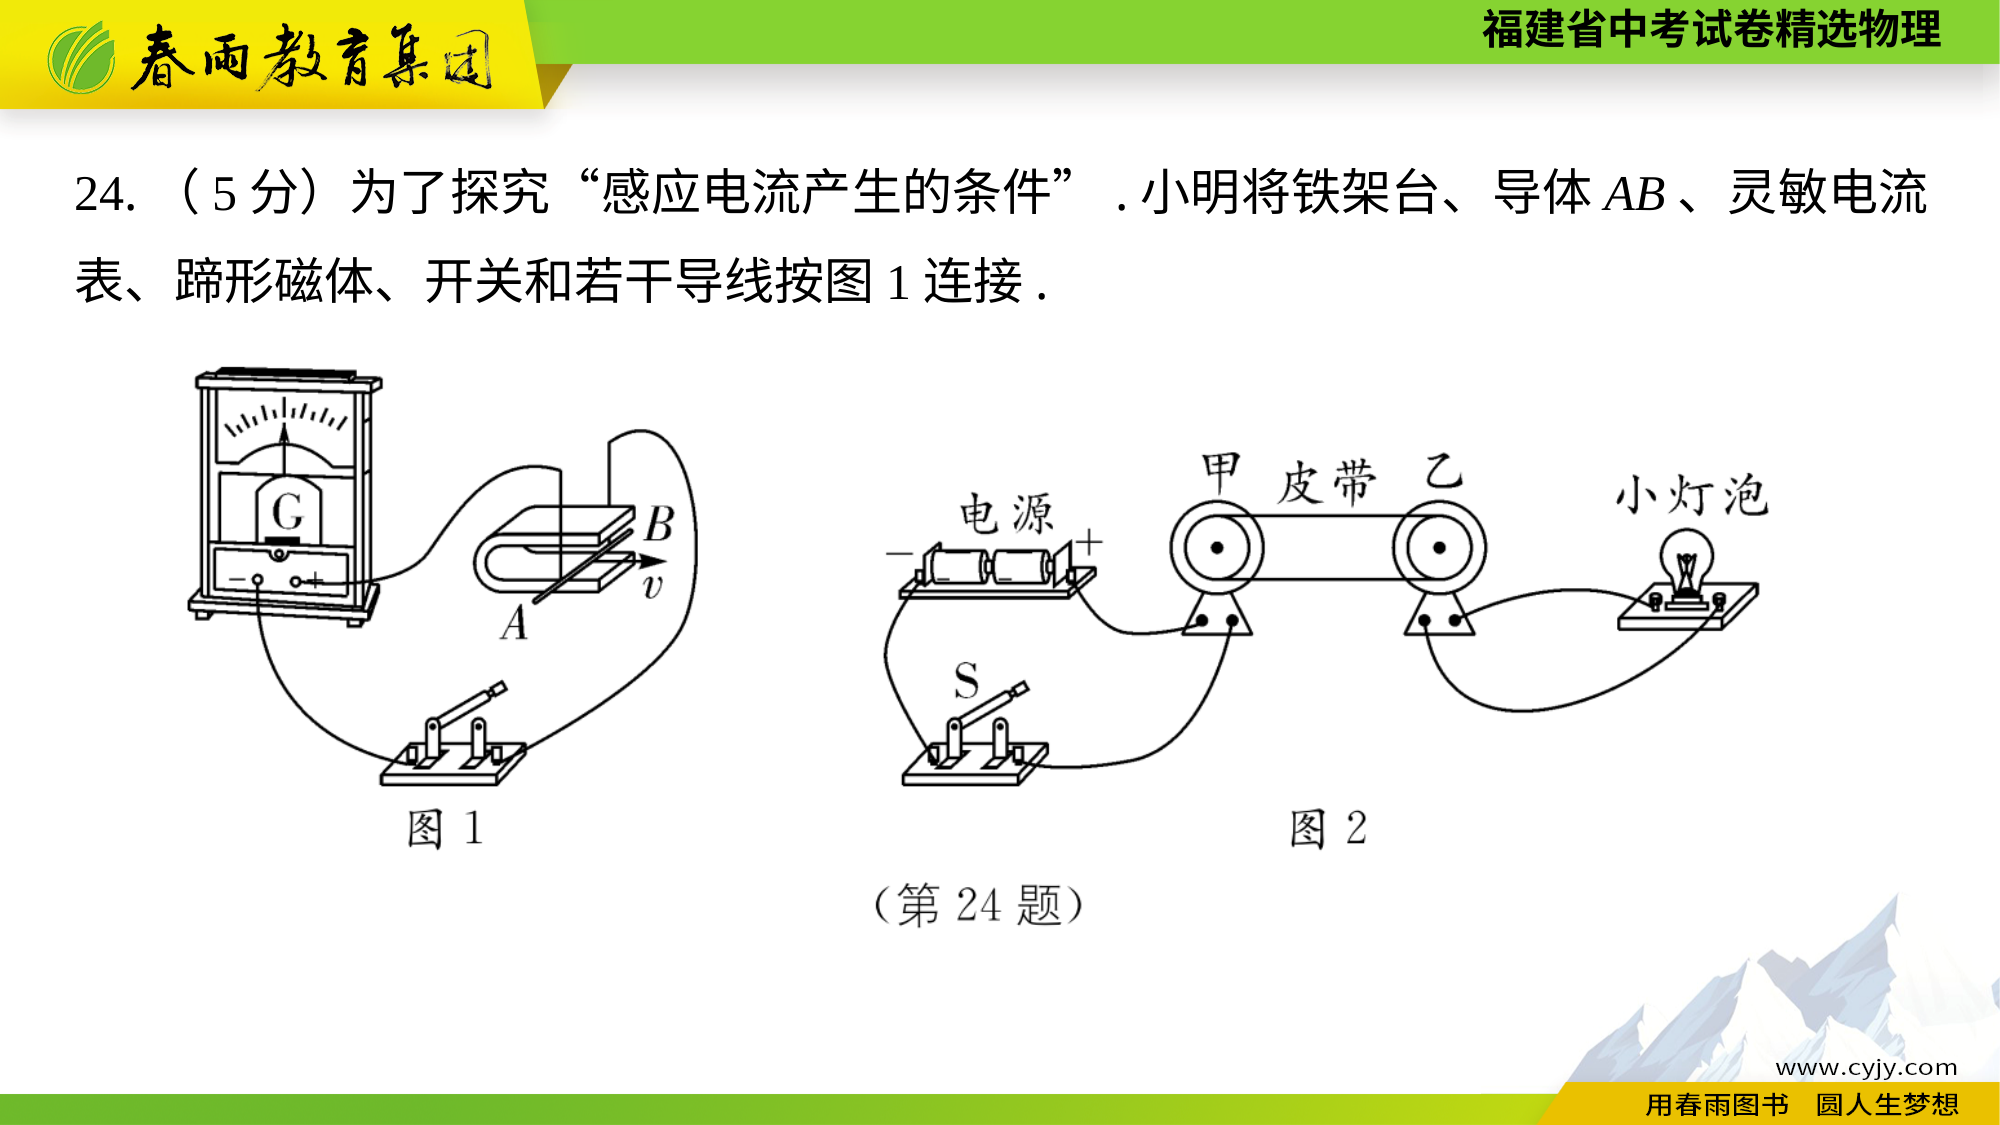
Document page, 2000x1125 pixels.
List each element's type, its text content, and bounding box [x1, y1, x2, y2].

list 24.（5分）为了探究“感应电流产生的条件”.小明将铁架台、导体AB、灵敏电流表、蹄形磁体、开关和若干导线按图1连接. [59, 122, 1944, 308]
picture [0, 0, 2000, 1125]
